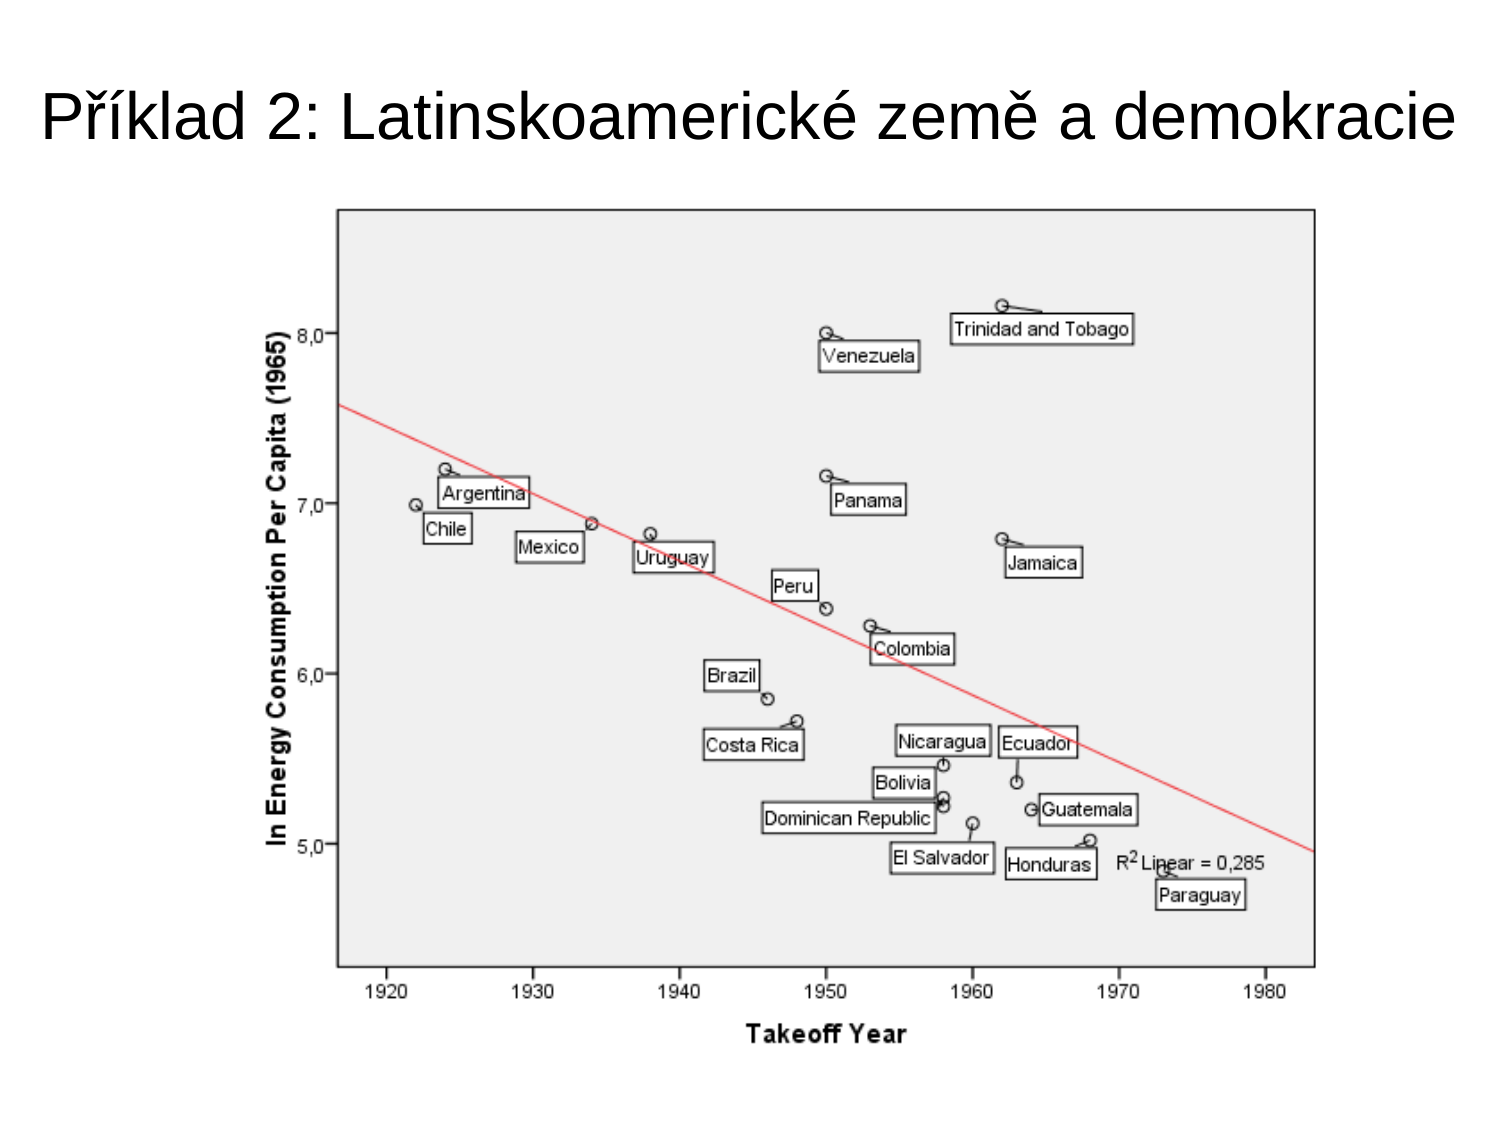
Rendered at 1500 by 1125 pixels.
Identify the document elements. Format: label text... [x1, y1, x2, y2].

picture [218, 188, 1341, 1089]
title Příklad 2: Latinskoamerické země a demokracie [23, 19, 1477, 207]
